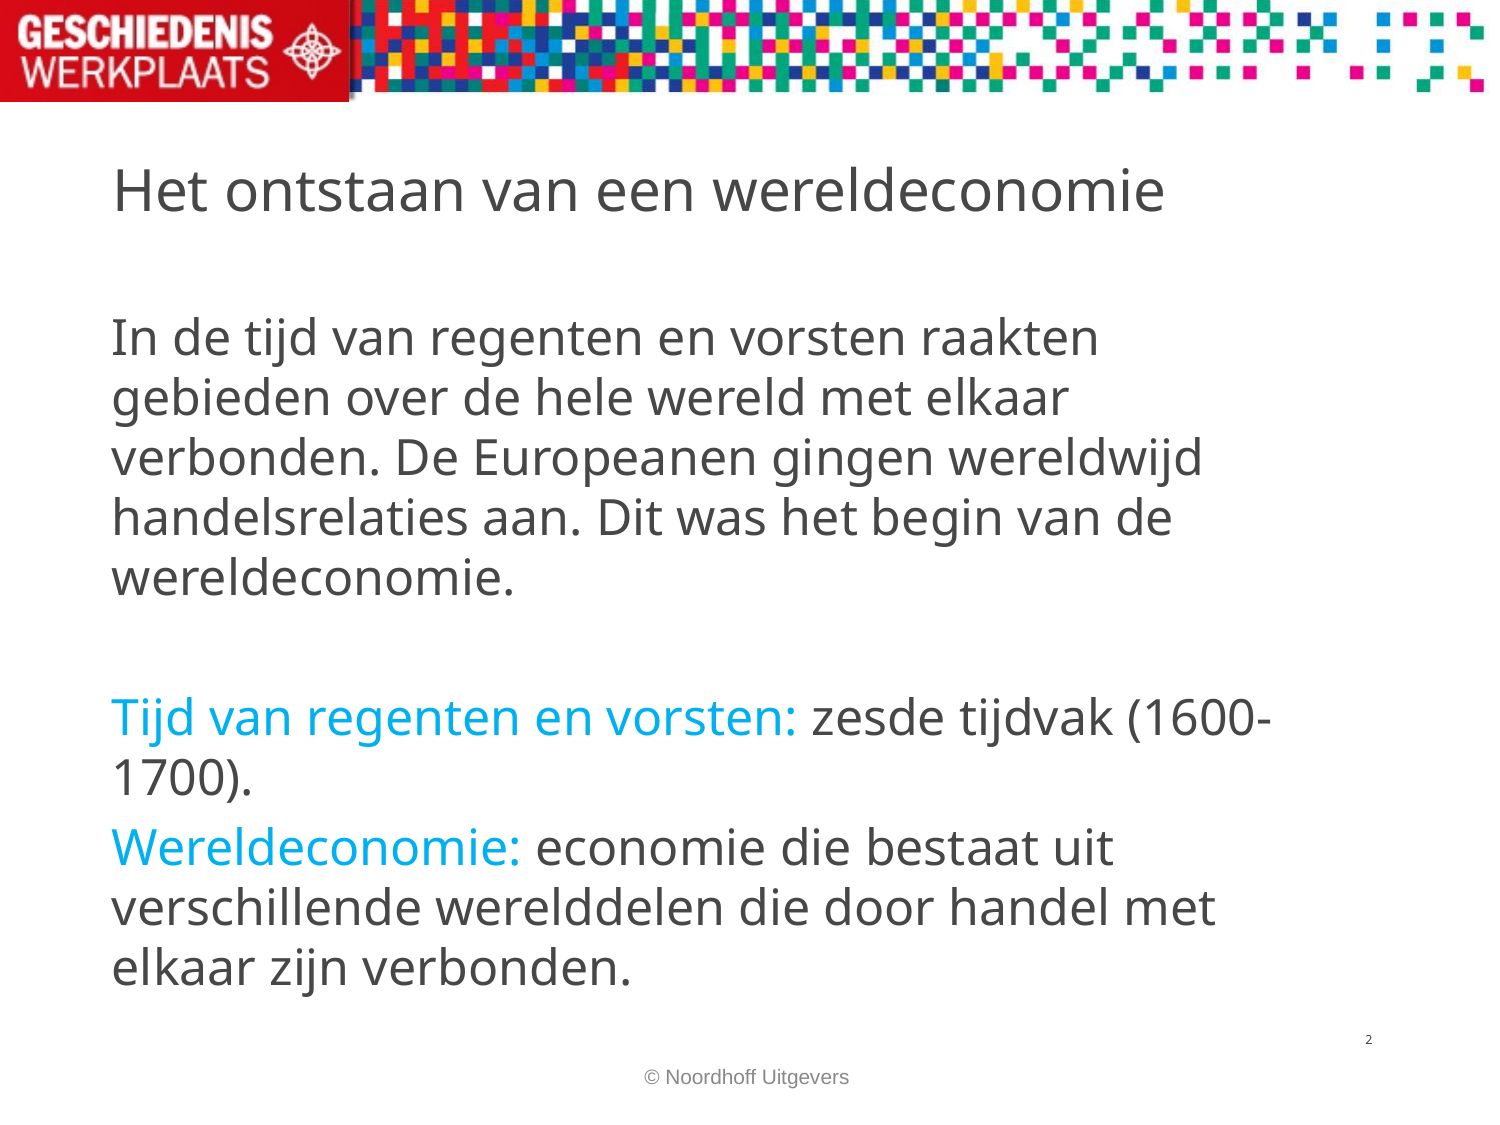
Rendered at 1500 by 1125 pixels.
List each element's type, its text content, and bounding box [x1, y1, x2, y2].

slide_number 2 [1325, 1025, 1388, 1063]
picture [0, 0, 1500, 1125]
list In de tijd van regenten en vorsten raakten gebieden over de hele wereld met elkaar verbonden. De Europeanen gingen wereldwijd handelsrelaties aan. Dit was het begin van de wereldeconomie. Tijd van regenten en vorsten: zesde tijdvak (1600-1700). Wereldeconomie: economie die bestaat uit verschillende werelddelen die door handel met elkaar zijn verbonden. [111, 297, 1341, 983]
title Het ontstaan van een wereldeconomie [112, 145, 1401, 256]
text_box © Noordhoff Uitgevers [512, 1045, 988, 1106]
